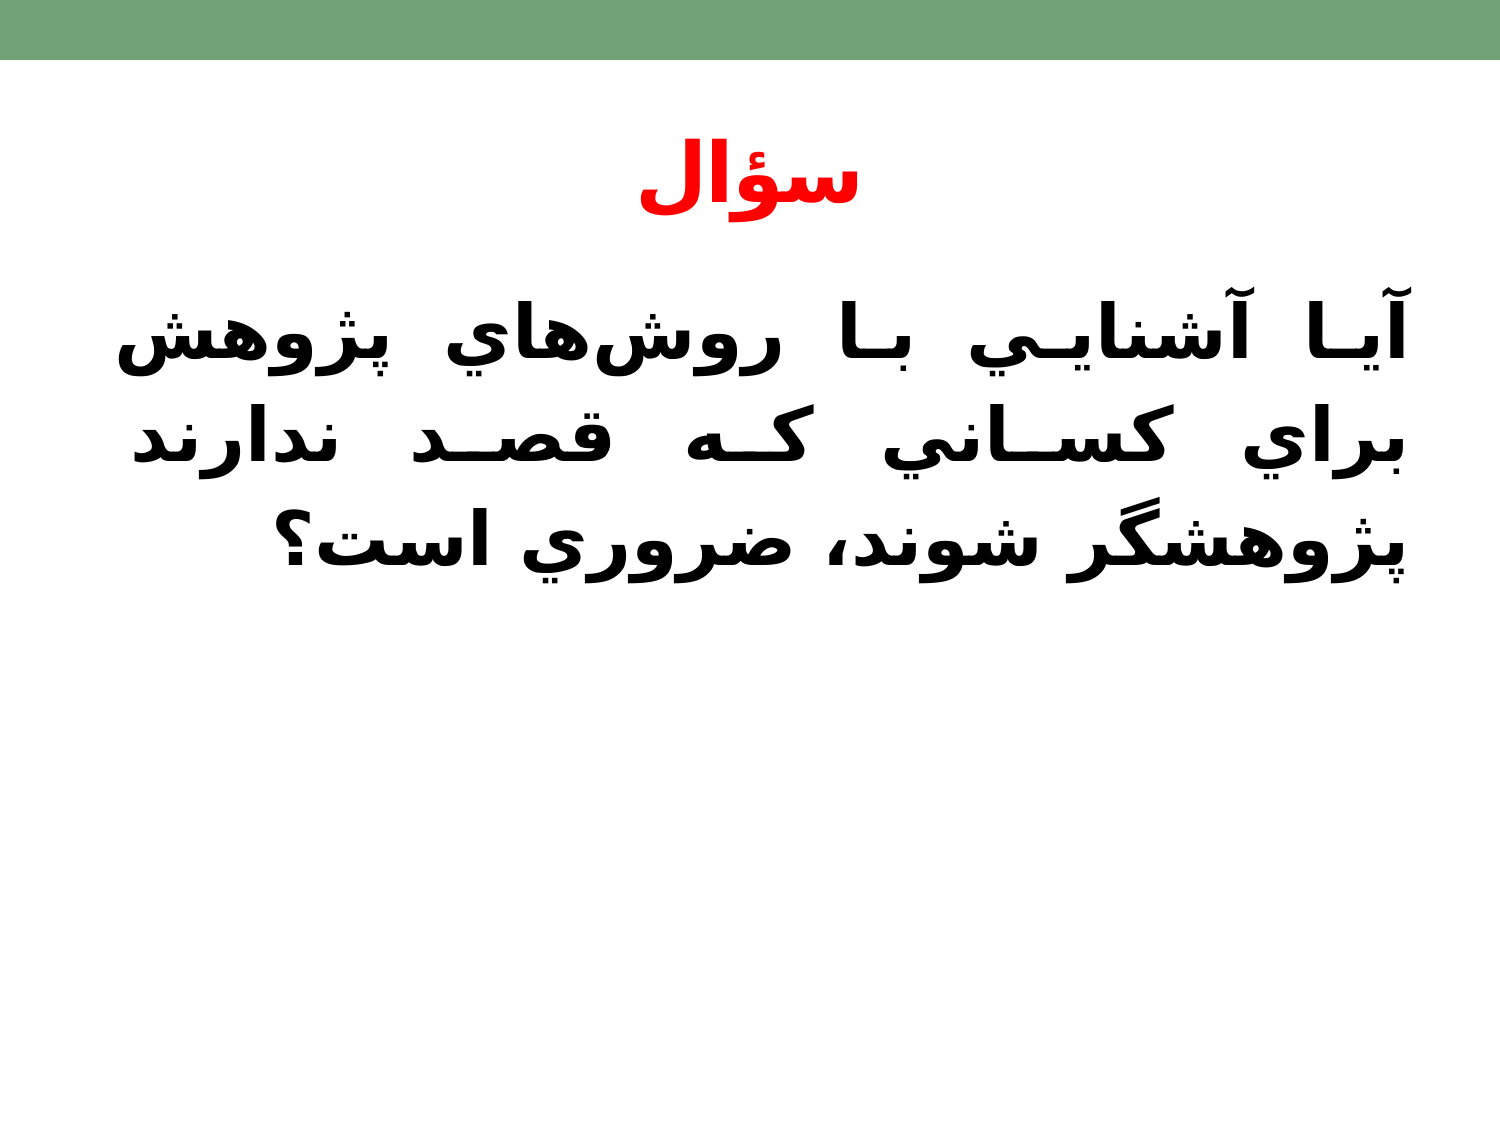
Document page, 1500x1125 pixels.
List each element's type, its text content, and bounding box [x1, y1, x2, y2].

list آيا آشنايي با روش‌هاي پژوهش براي كساني كه قصد ندارند پژوهشگر شوند، ضروري است؟ [75, 262, 1425, 1063]
title سؤال [75, 87, 1425, 250]
